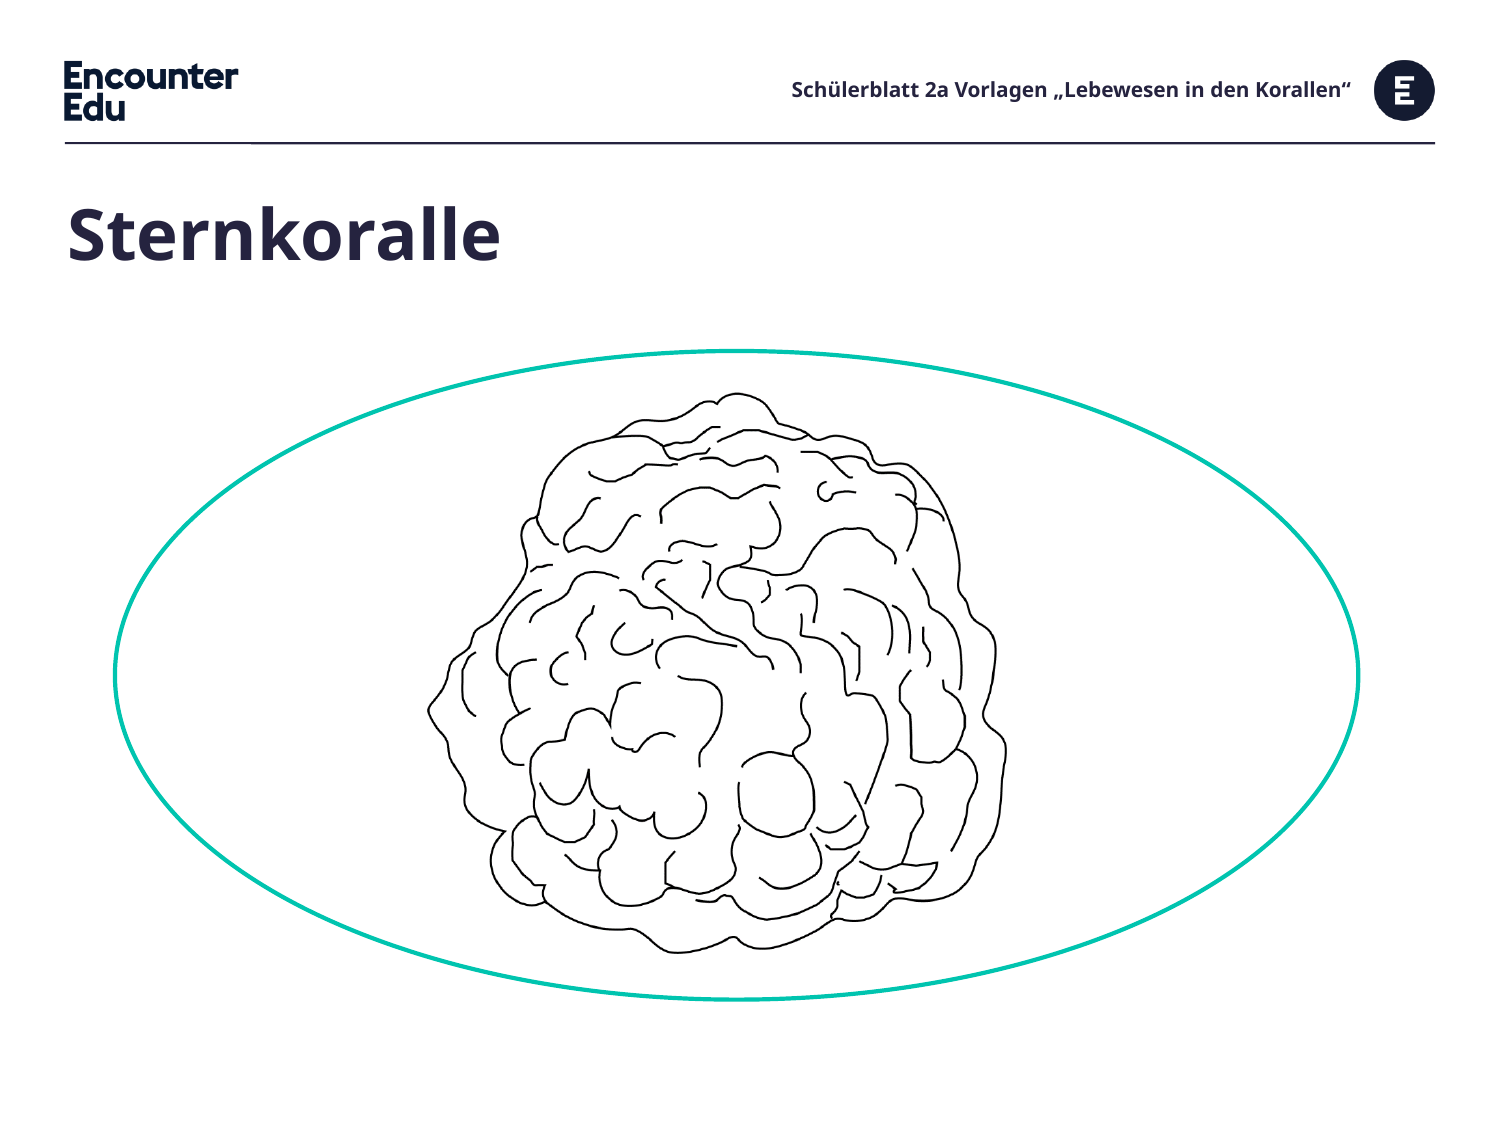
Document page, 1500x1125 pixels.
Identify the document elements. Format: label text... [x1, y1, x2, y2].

title Schülerblatt 2a Vorlagen „Lebewesen in den Korallen“ [749, 67, 1359, 114]
list Sternkoralle [59, 191, 929, 394]
picture [1372, 58, 1436, 122]
text_box [114, 366, 1359, 1000]
picture [427, 392, 1007, 954]
picture [60, 59, 243, 122]
